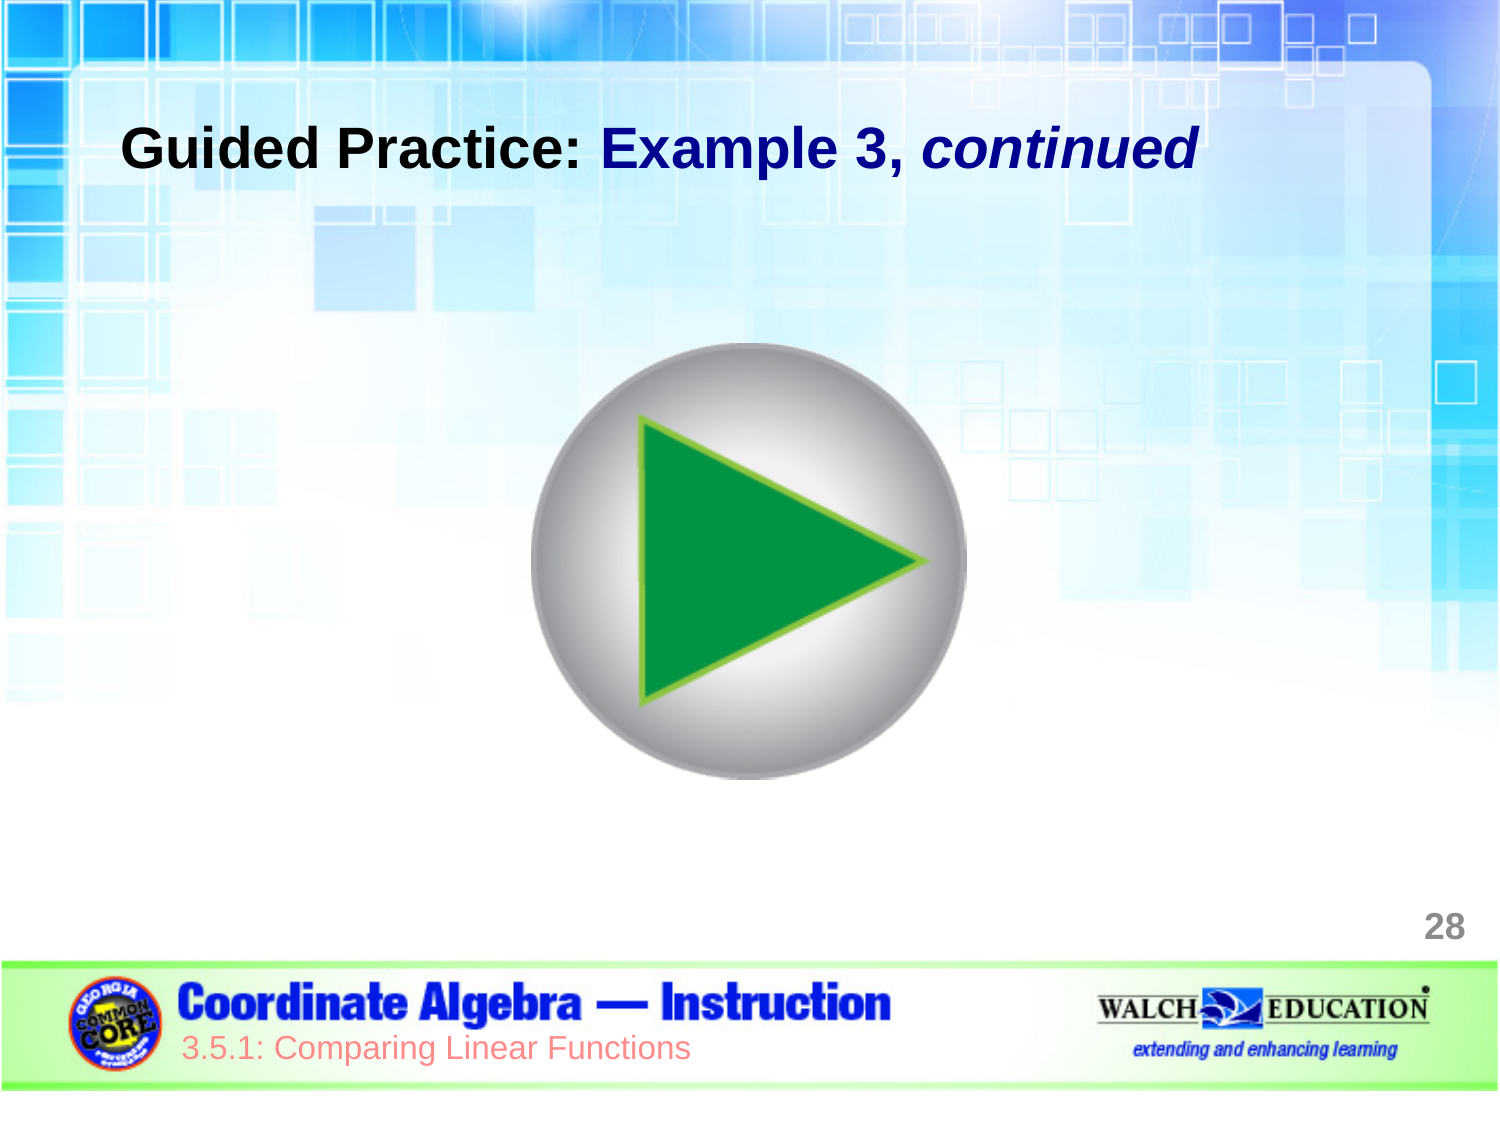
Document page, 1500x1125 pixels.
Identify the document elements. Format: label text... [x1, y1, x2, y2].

text_box Guided Practice: Example 3, continued [105, 103, 1394, 925]
slide_number 28 [1361, 901, 1481, 949]
picture [1, 0, 1500, 1091]
footer 3.5.1: Comparing Linear Functions [166, 1024, 1080, 1069]
